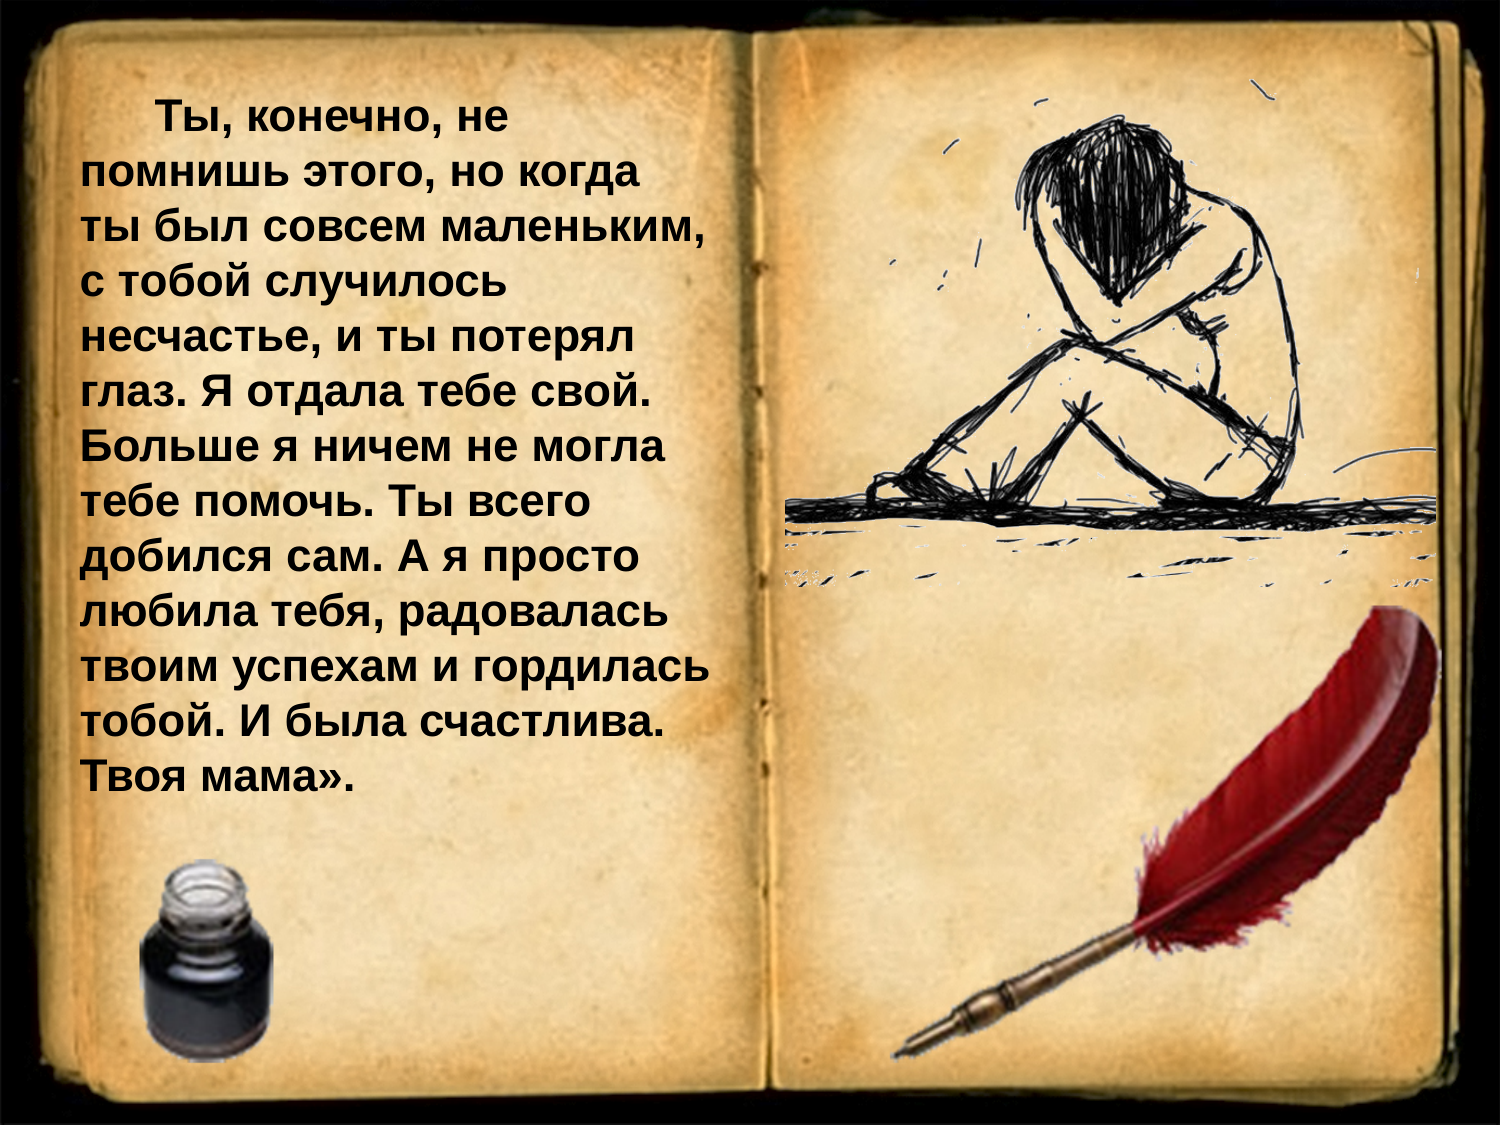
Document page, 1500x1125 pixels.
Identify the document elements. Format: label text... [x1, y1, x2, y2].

picture [0, 0, 1500, 1125]
text_box Ты, конечно, не помнишь этого, но когда ты был совсем маленьким, с тобой случилось несчастье, и ты потерял глаз. Я отдала тебе свой. Больше я ничем не могла тебе помочь. Ты всего добился сам. А я просто любила тебя, радовалась твоим успехам и гордилась тобой. И была счастлива. Твоя мама». [64, 78, 727, 808]
